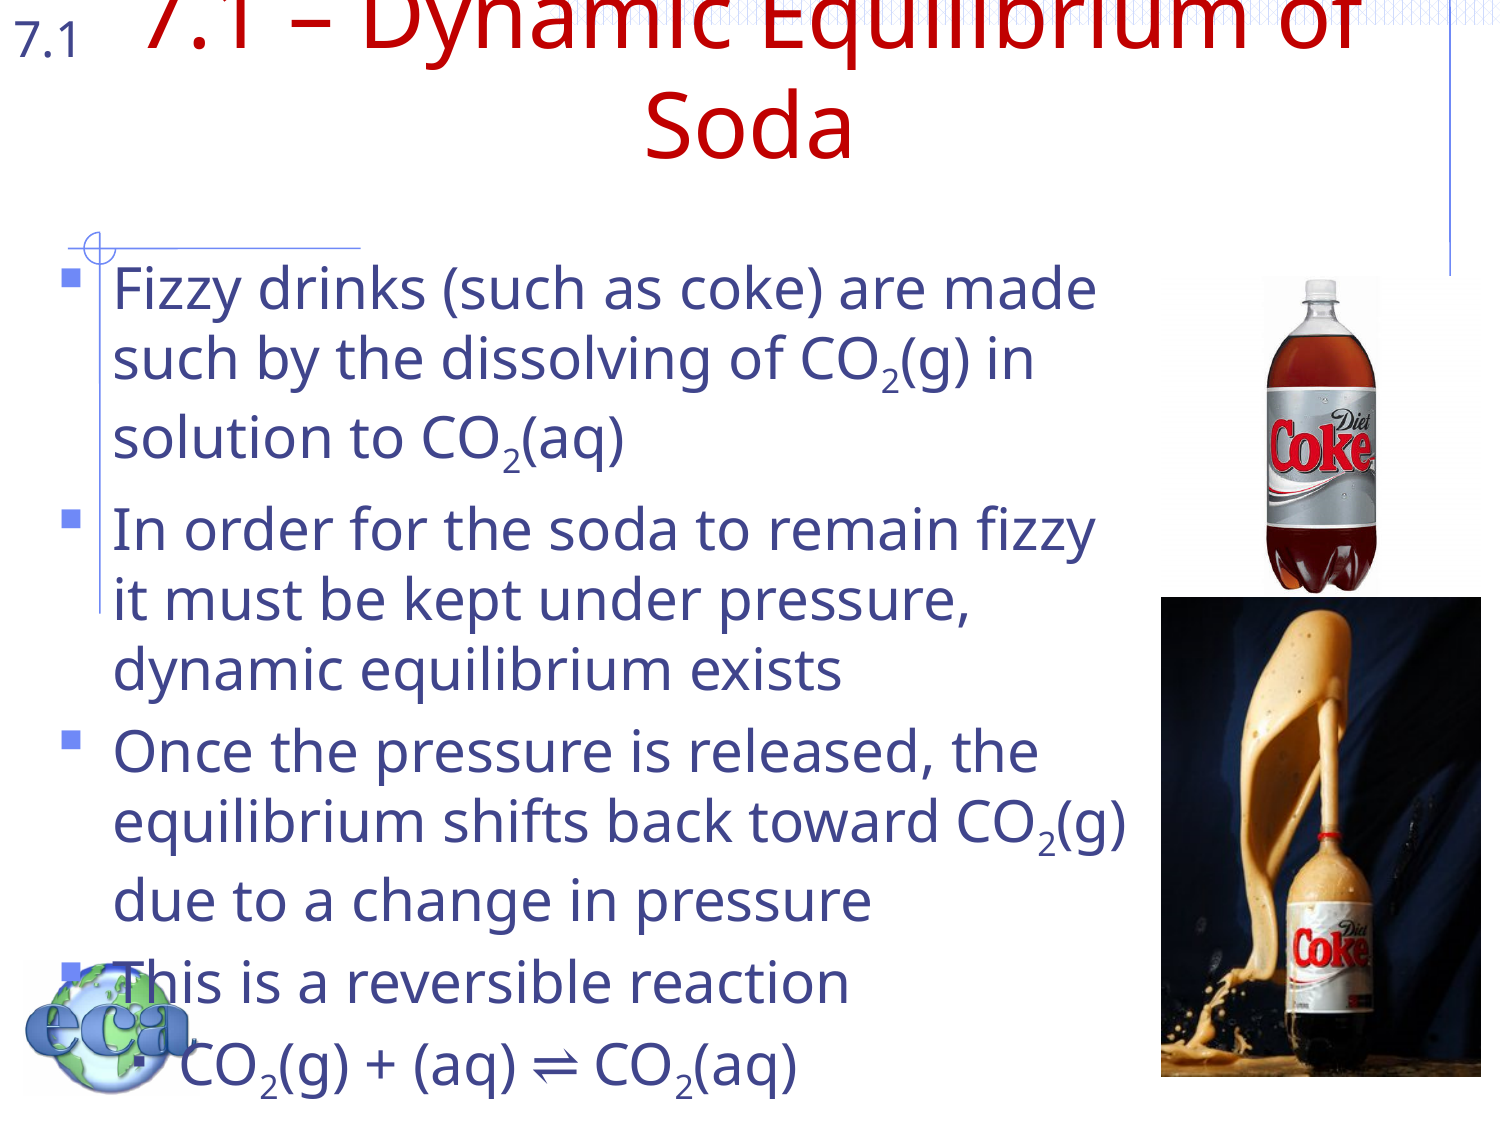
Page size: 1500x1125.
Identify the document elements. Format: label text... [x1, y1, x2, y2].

title 7.1 – Dynamic Equilibrium of Soda [17, 49, 1483, 185]
list Fizzy drinks (such as coke) are made such by the dissolving of CO2(g) in solution to CO2(aq) In order for the soda to remain fizzy it must be kept under pressure, dynamic equilibrium exists Once the pressure is released, the equilibrium shifts back toward CO2(g) due to a change in pressure This is a reversible reaction CO2(g) + (aq) ⇌ CO2(aq) [41, 243, 1162, 965]
picture [23, 960, 200, 1096]
picture [1161, 276, 1481, 1078]
